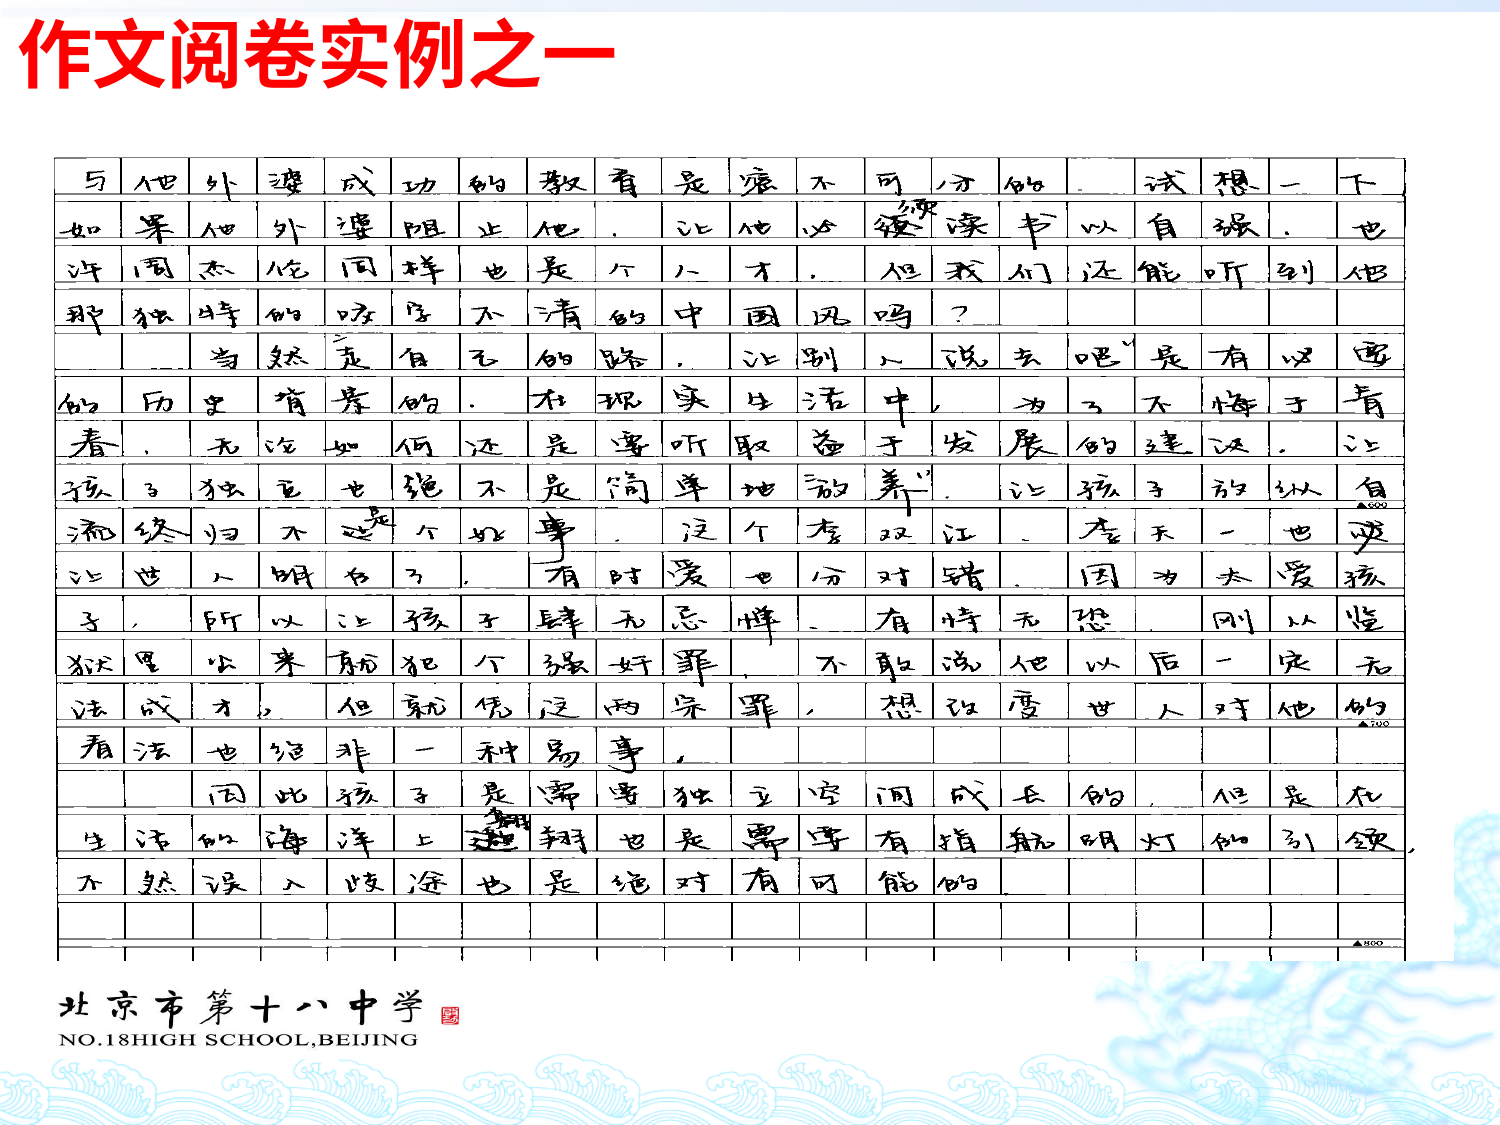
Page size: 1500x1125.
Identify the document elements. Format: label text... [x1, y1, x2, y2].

text_box 作文阅卷实例之一 [3, 0, 633, 105]
picture [22, 116, 1454, 962]
picture [0, 984, 516, 1059]
